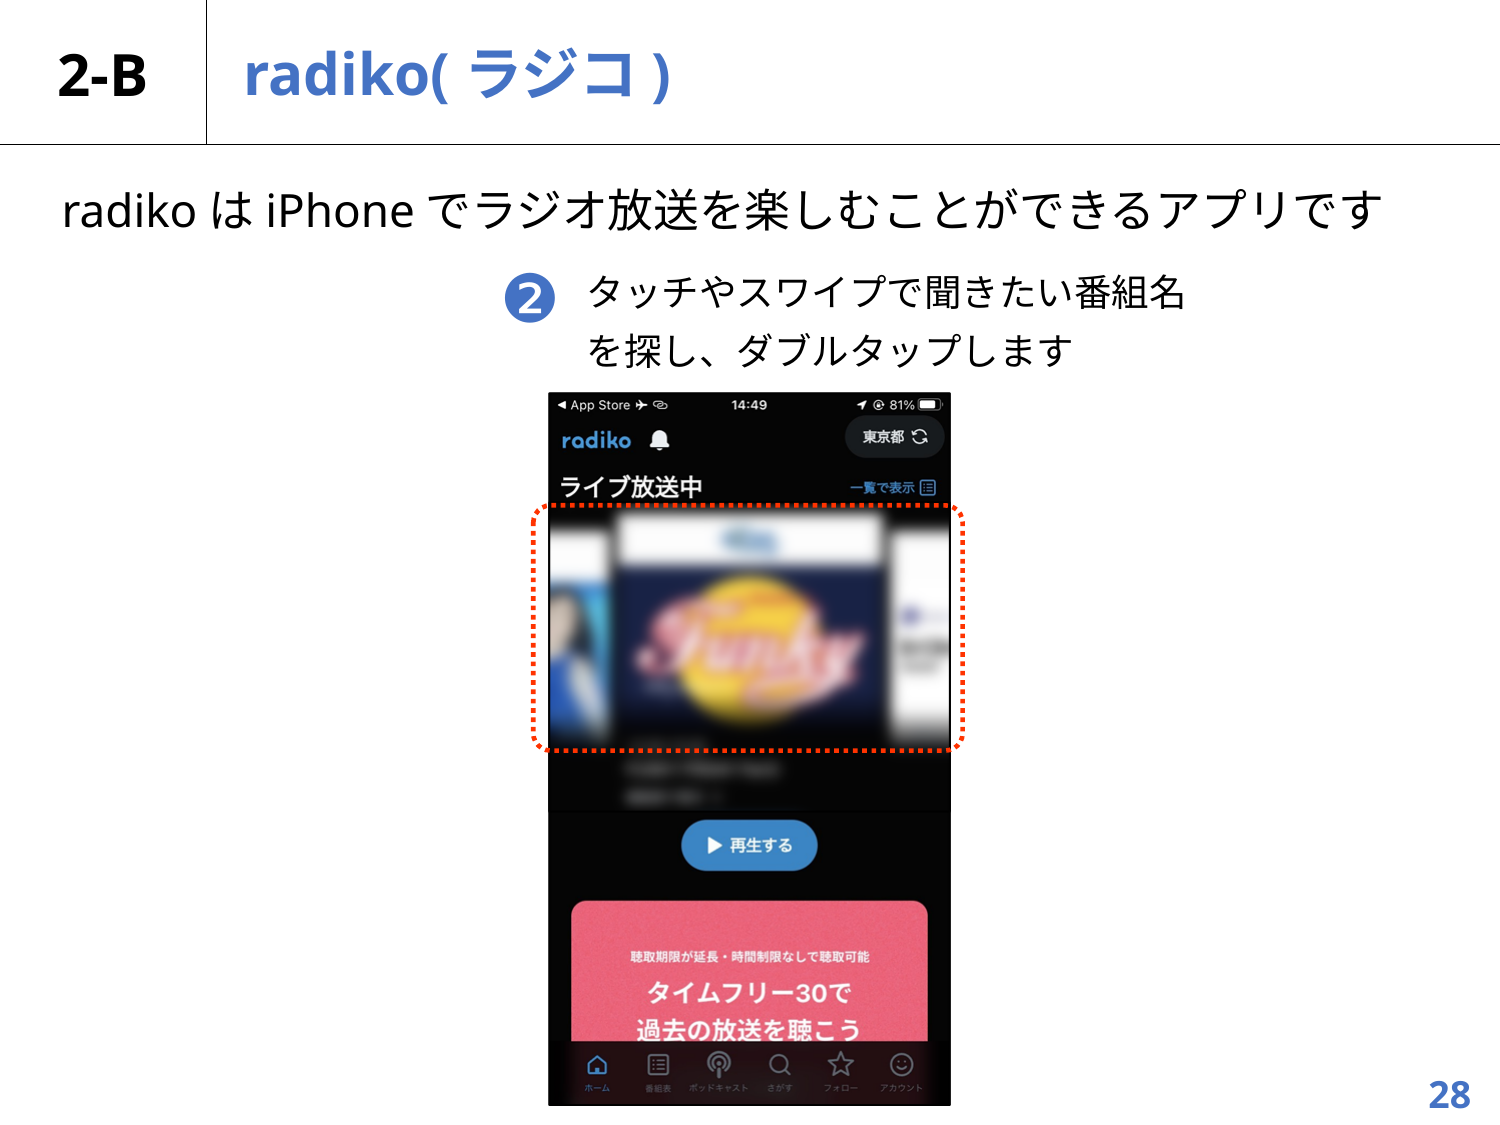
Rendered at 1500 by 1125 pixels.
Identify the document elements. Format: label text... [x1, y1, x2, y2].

text_box [532, 504, 548, 752]
text_box 28 [1399, 1063, 1500, 1123]
title radiko(ラジコ) [228, 36, 1472, 116]
text_box 2-B [0, 0, 207, 147]
text_box タッチやスワイプで聞きたい番組名を探し、ダブルタップします [571, 248, 1209, 381]
text_box radikoはiPhoneでラジオ放送を楽しむことができるアプリです [46, 180, 1500, 274]
text_box ❷ [486, 248, 563, 343]
picture [548, 392, 951, 1106]
text_box [951, 505, 964, 751]
